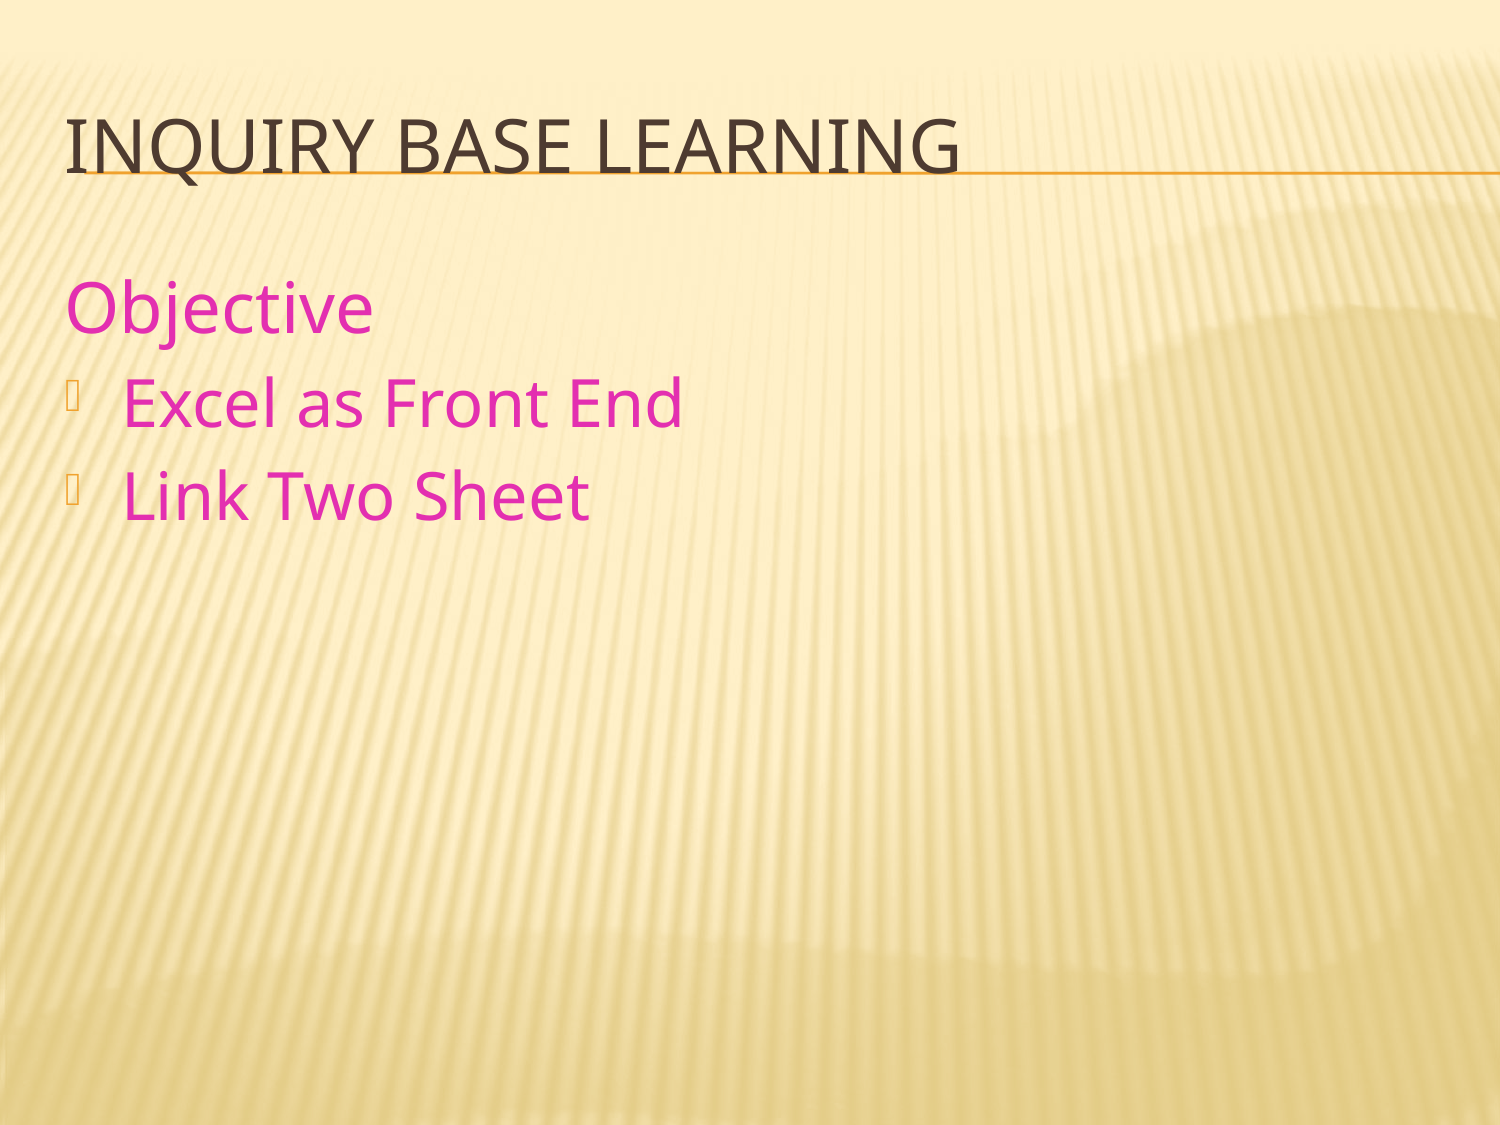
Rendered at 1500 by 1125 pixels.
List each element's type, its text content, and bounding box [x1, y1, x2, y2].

list Objective Excel as Front End Link Two Sheet [50, 254, 1475, 998]
title Inquiry Base Learning [50, 75, 1475, 213]
